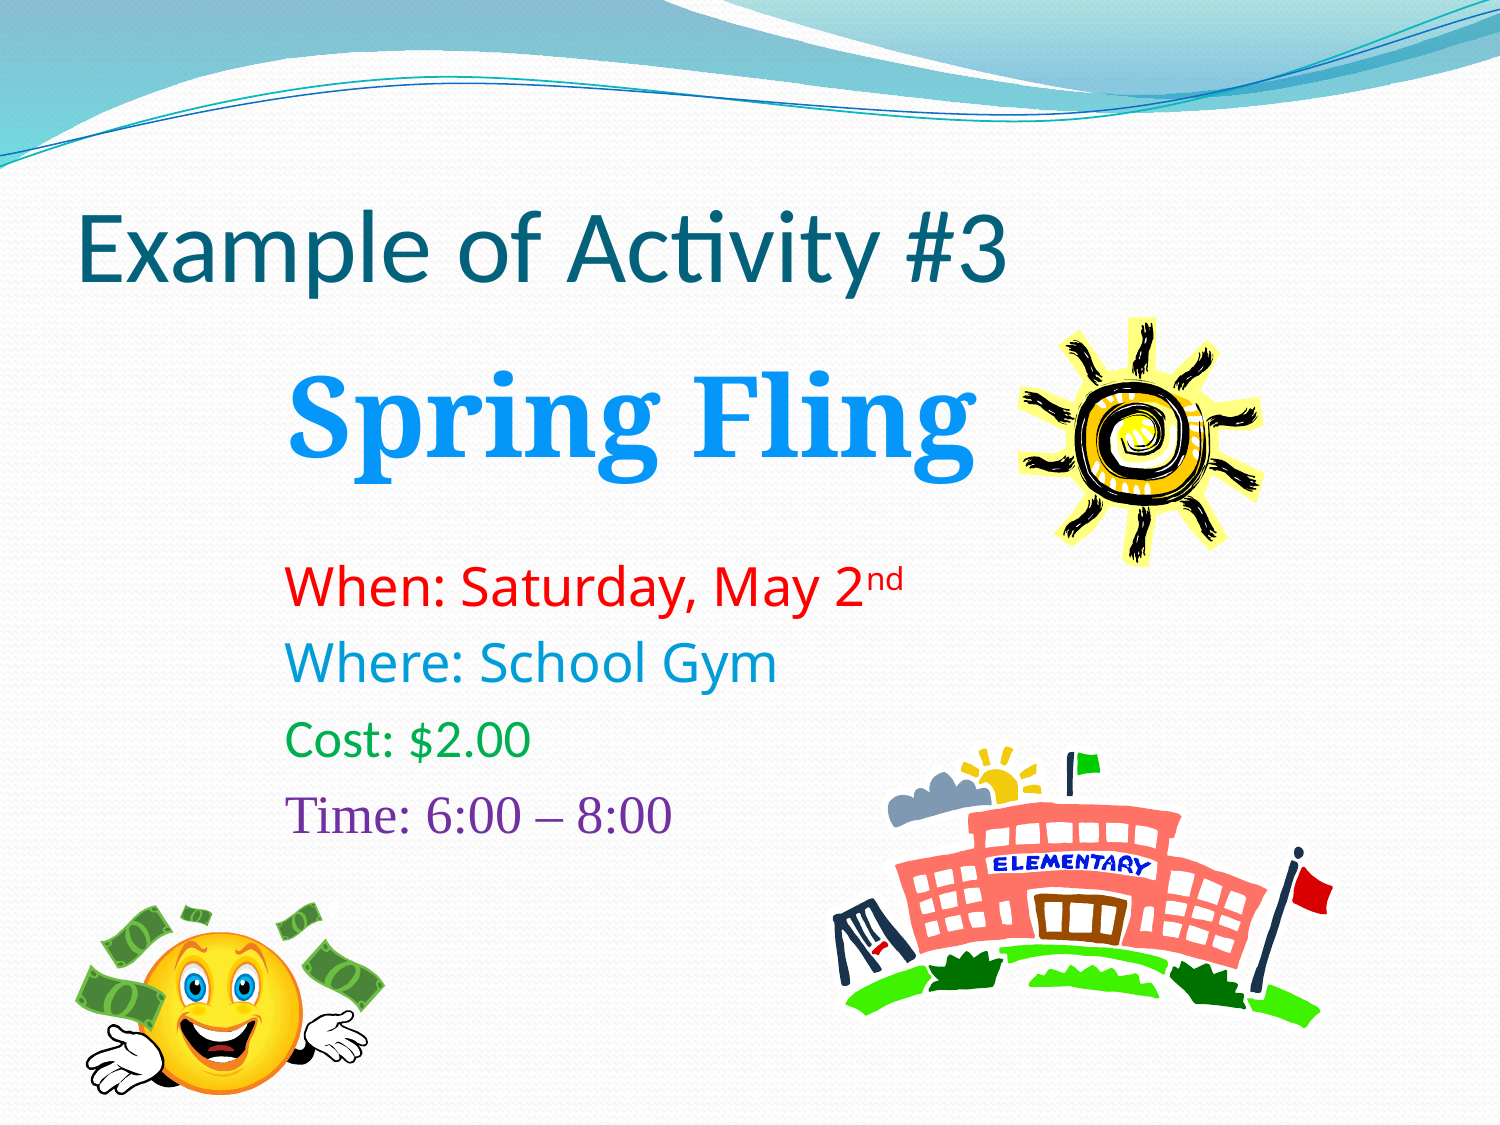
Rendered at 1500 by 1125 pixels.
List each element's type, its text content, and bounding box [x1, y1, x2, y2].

list When: Saturday, May 2nd Where: School Gym Cost: $2.00 Time: 6:00 – 8:00 [75, 317, 1425, 1038]
title Example of Activity #3 [75, 115, 1425, 303]
picture [1012, 312, 1270, 573]
picture [824, 737, 1341, 1038]
picture [74, 899, 386, 1096]
